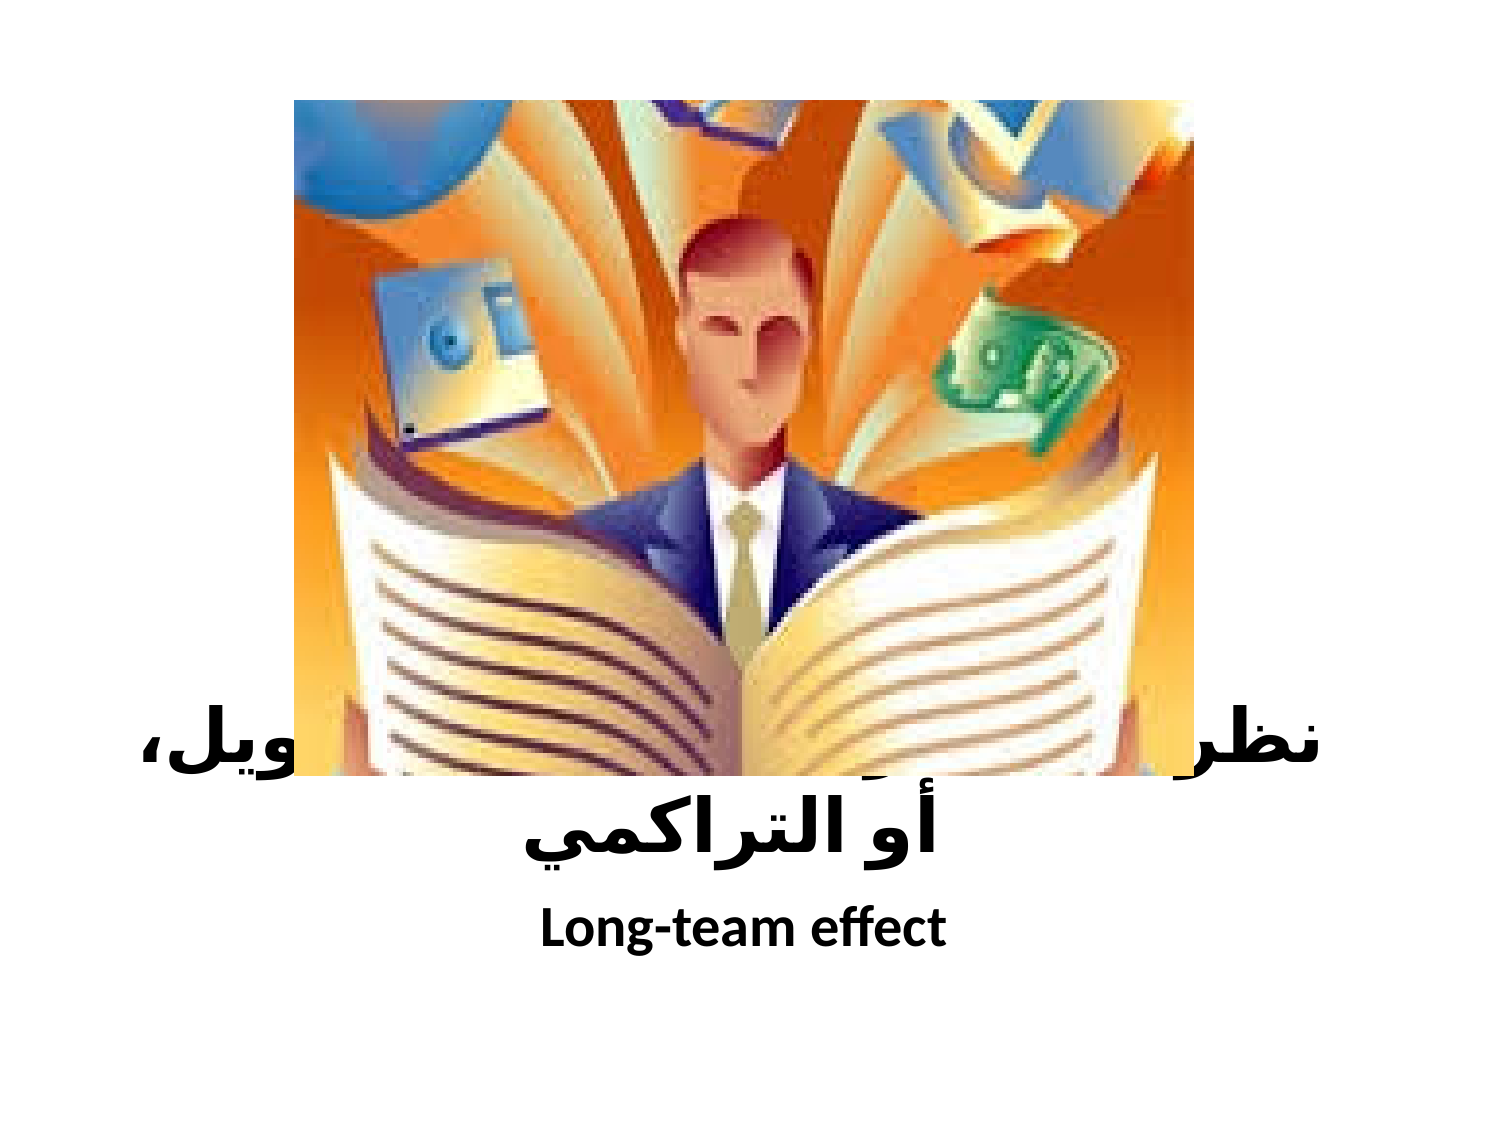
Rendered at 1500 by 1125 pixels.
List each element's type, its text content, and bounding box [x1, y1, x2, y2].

list Long-team effect [294, 880, 1194, 1013]
title نظرية التأثير على المدى الطويل، أو التراكمي [112, 762, 1350, 875]
picture [293, 100, 1195, 776]
